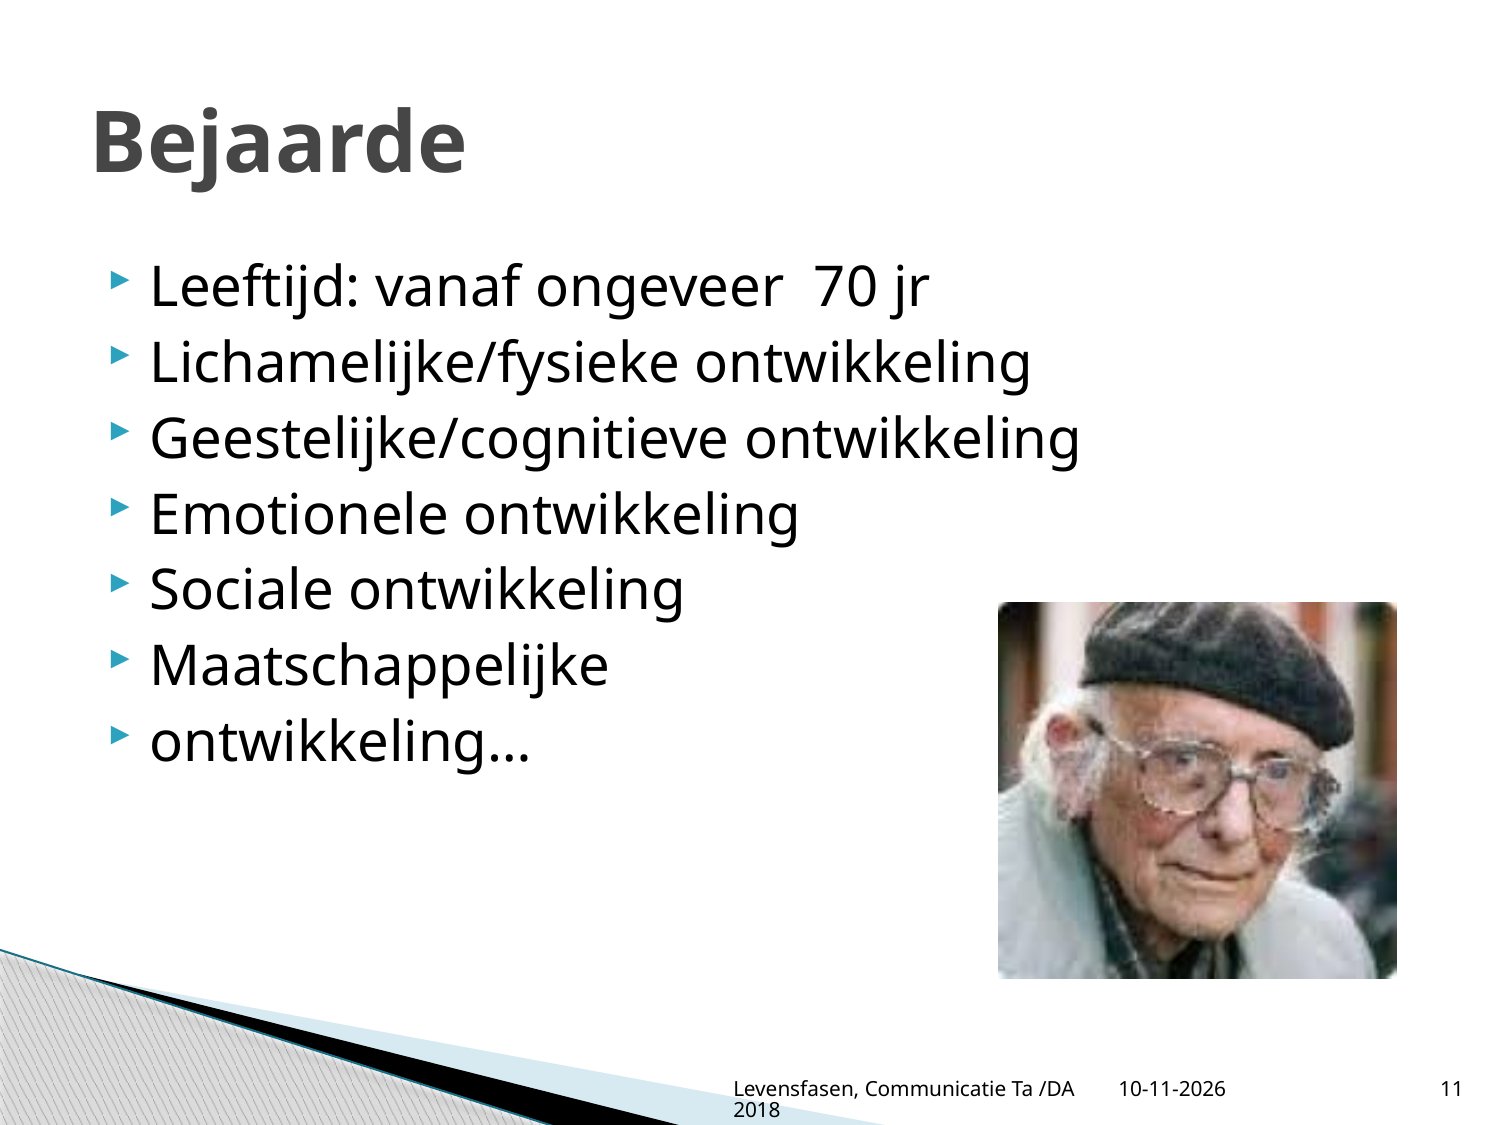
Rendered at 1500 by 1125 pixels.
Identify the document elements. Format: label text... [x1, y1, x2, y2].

title Bejaarde [75, 45, 1425, 233]
picture [997, 602, 1398, 980]
list Leeftijd: vanaf ongeveer 70 jr Lichamelijke/fysieke ontwikkeling Geestelijke/cognitieve ontwikkeling Emotionele ontwikkeling Sociale ontwikkeling Maatschappelijke ontwikkeling… [75, 243, 1425, 986]
slide_number 11 [1418, 1051, 1479, 1112]
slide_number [1105, 1051, 1418, 1112]
footer Levensfasen, Communicatie Ta /DA 2018 [718, 1051, 1105, 1112]
